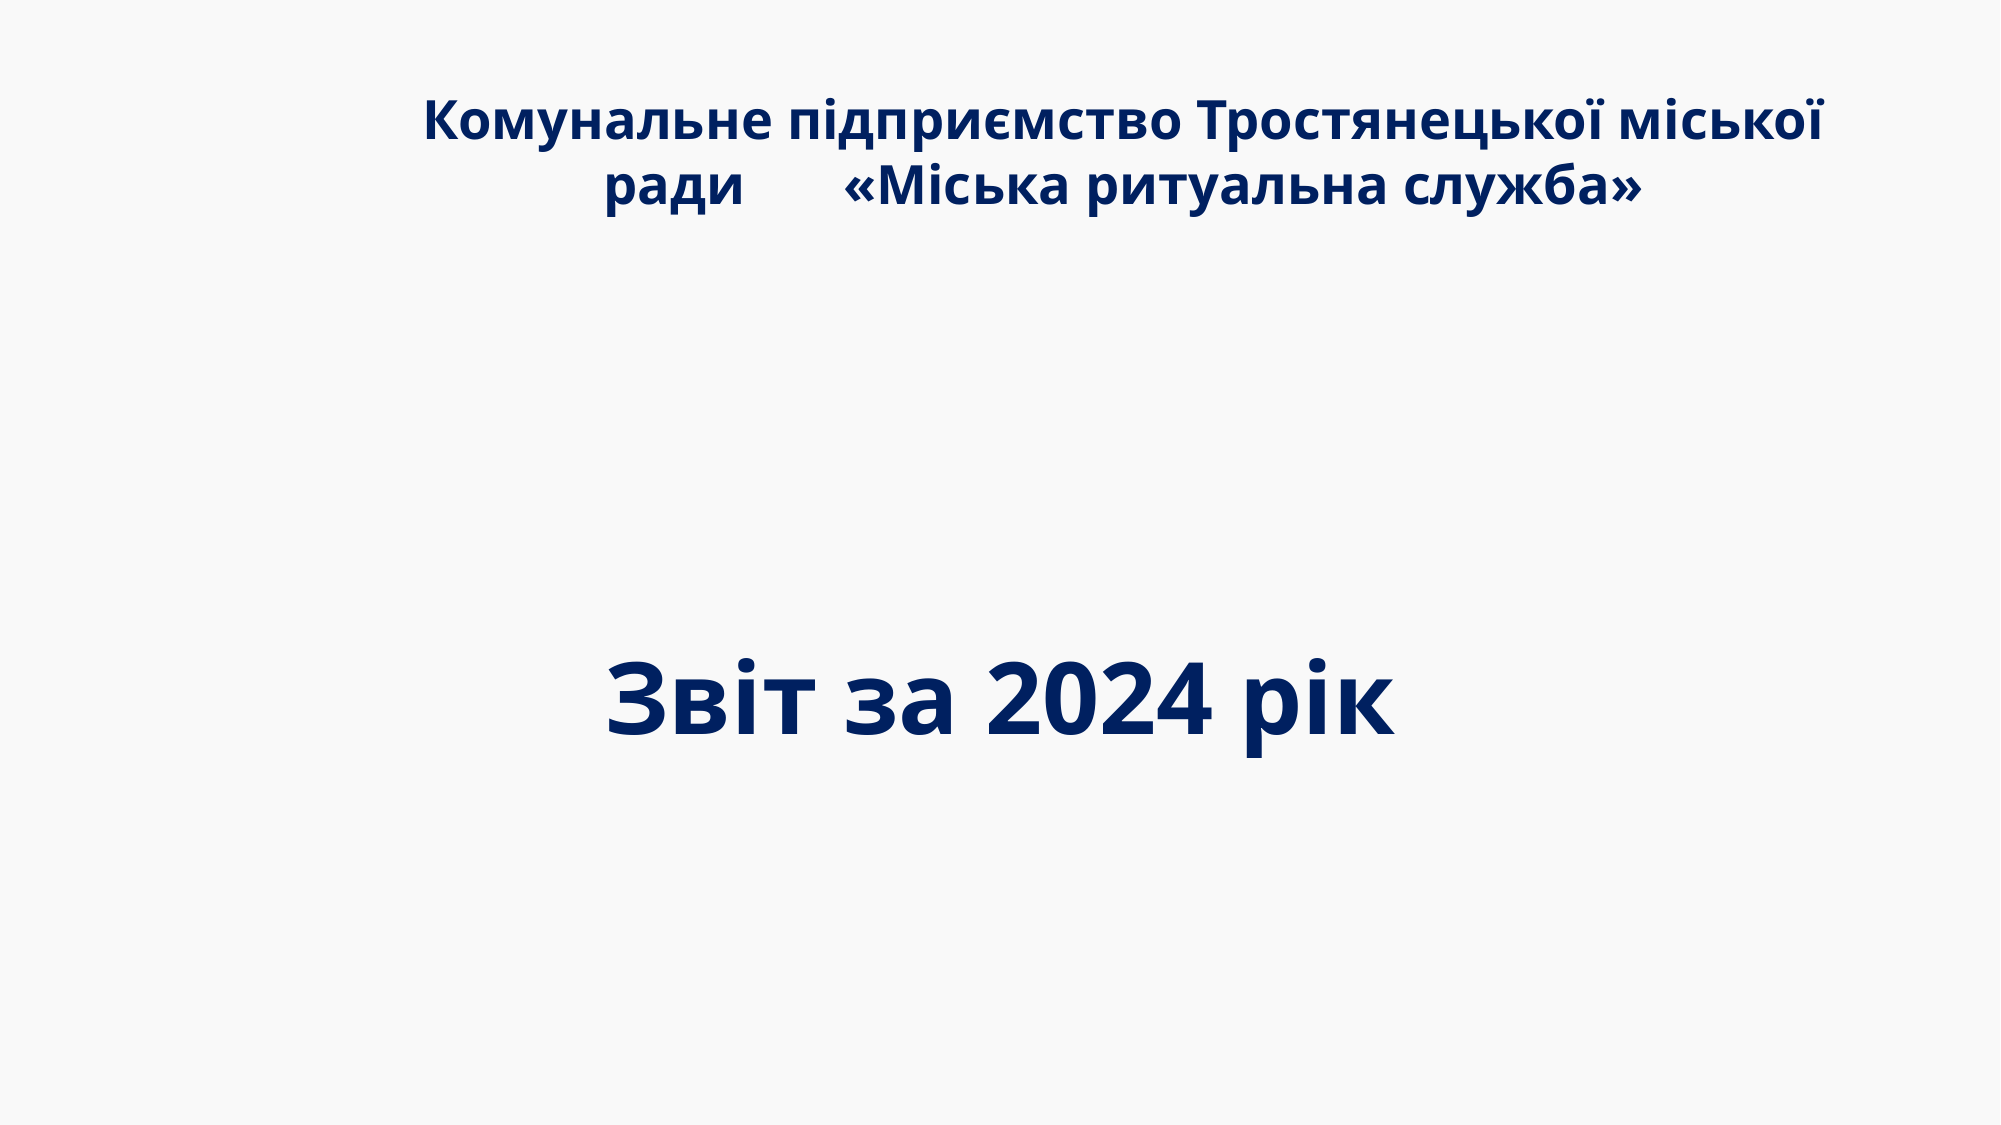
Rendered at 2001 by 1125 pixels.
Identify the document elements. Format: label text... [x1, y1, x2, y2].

text_box Комунальне підприємство Тростянецької міської ради «Міська ритуальна служба» [384, 78, 1863, 223]
text_box Звіт за 2024 рік [116, 562, 1885, 763]
